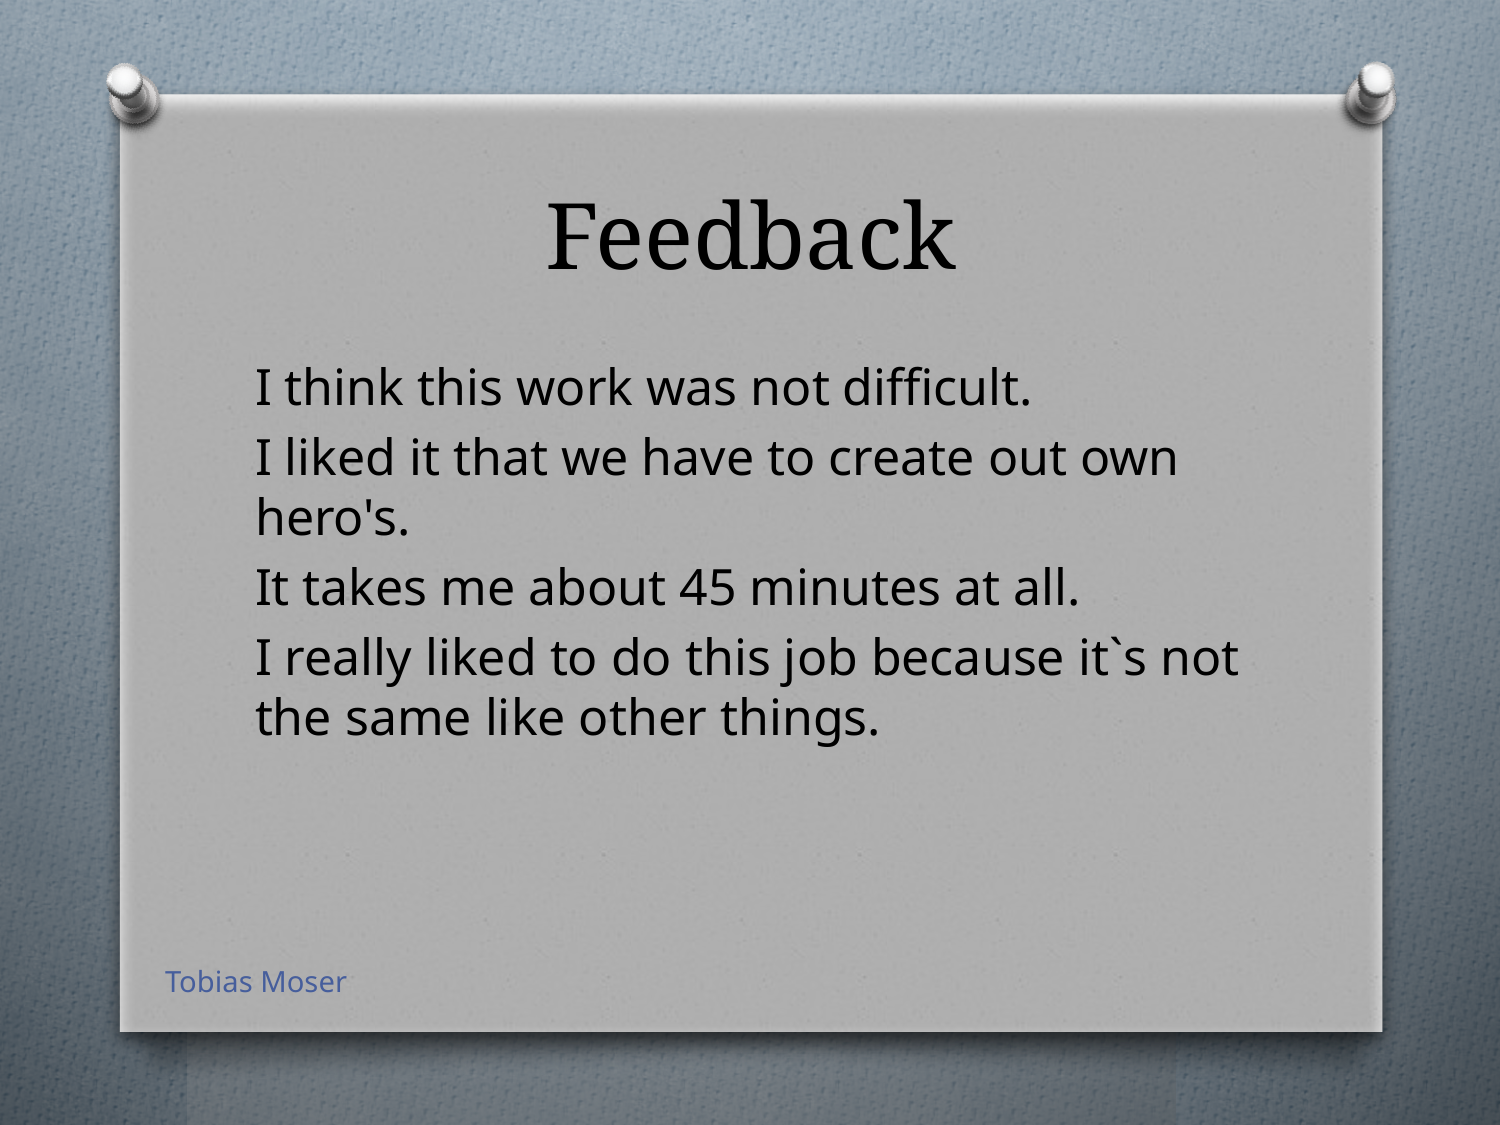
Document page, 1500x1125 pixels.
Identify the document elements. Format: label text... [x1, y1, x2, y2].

picture [1317, 35, 1439, 156]
list I think this work was not difficult. I liked it that we have to create out own hero's. It takes me about 45 minutes at all. I really liked to do this job because it`s not the same like other things. [240, 347, 1257, 939]
picture [75, 29, 198, 153]
footer Tobias Moser [150, 952, 1059, 1013]
title Feedback [179, 134, 1323, 332]
